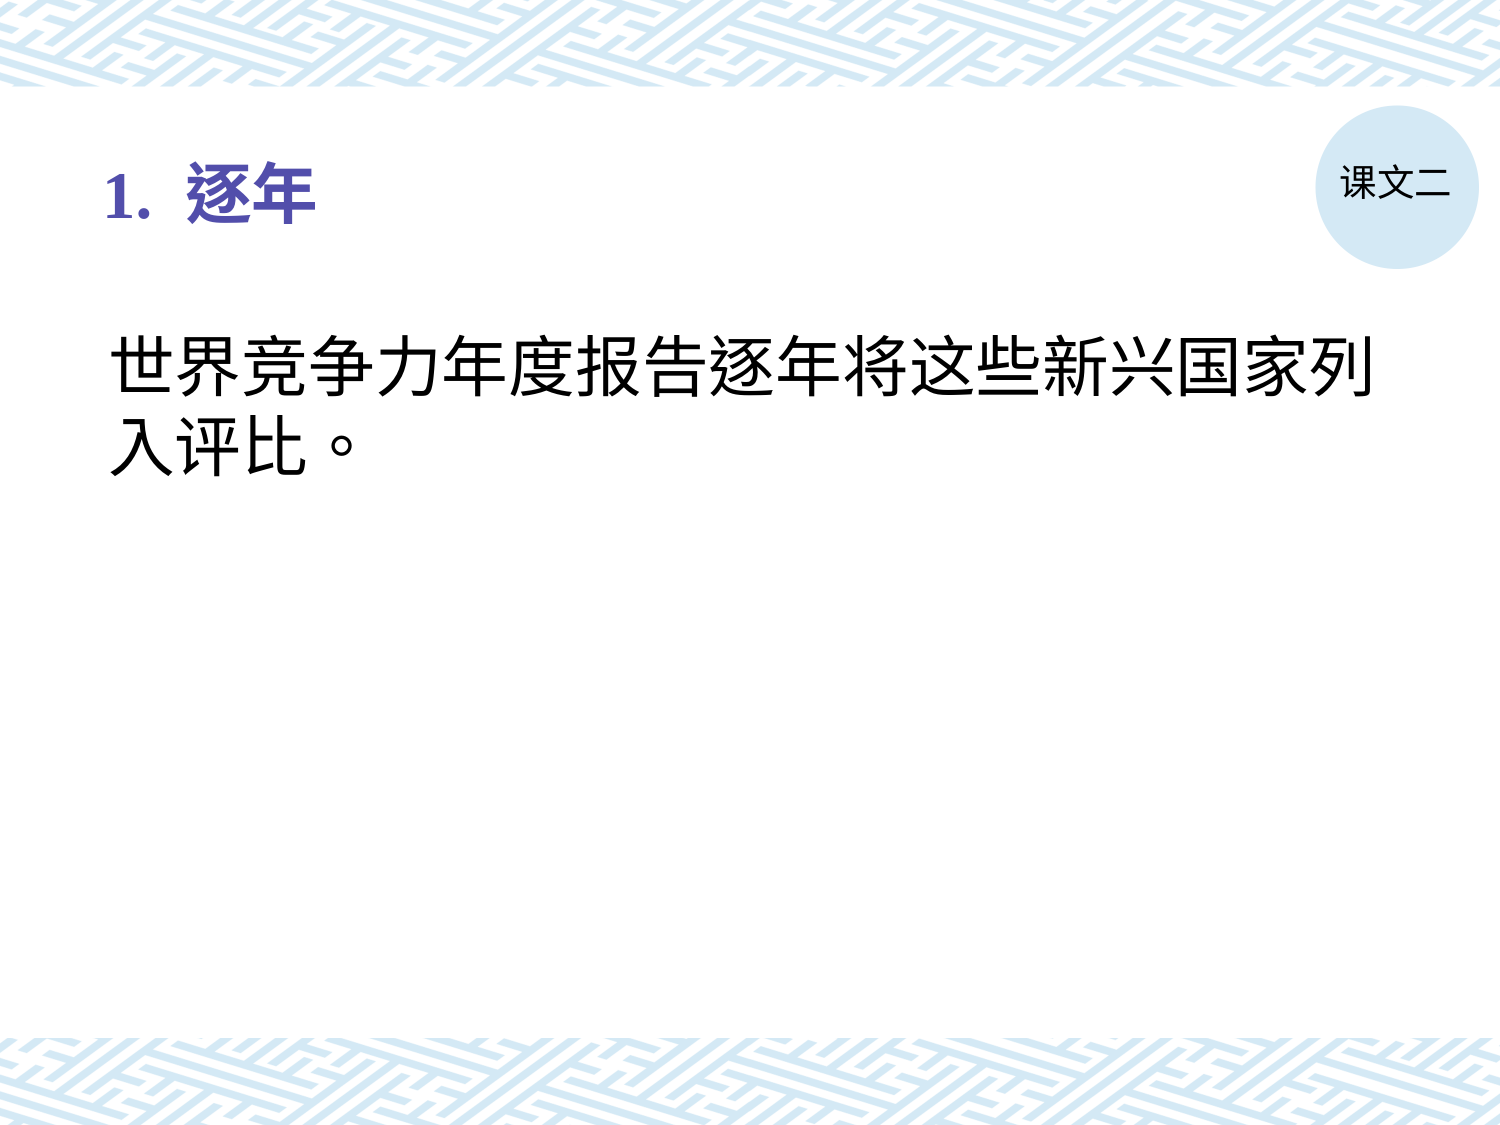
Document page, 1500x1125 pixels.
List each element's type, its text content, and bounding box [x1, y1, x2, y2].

list 世界竞争力年度报告逐年将这些新兴国家列入评比。 [108, 324, 1403, 702]
title 1. 逐年 [102, 152, 1340, 278]
text_box 课文二 [1325, 151, 1500, 212]
picture [0, 0, 1500, 1125]
